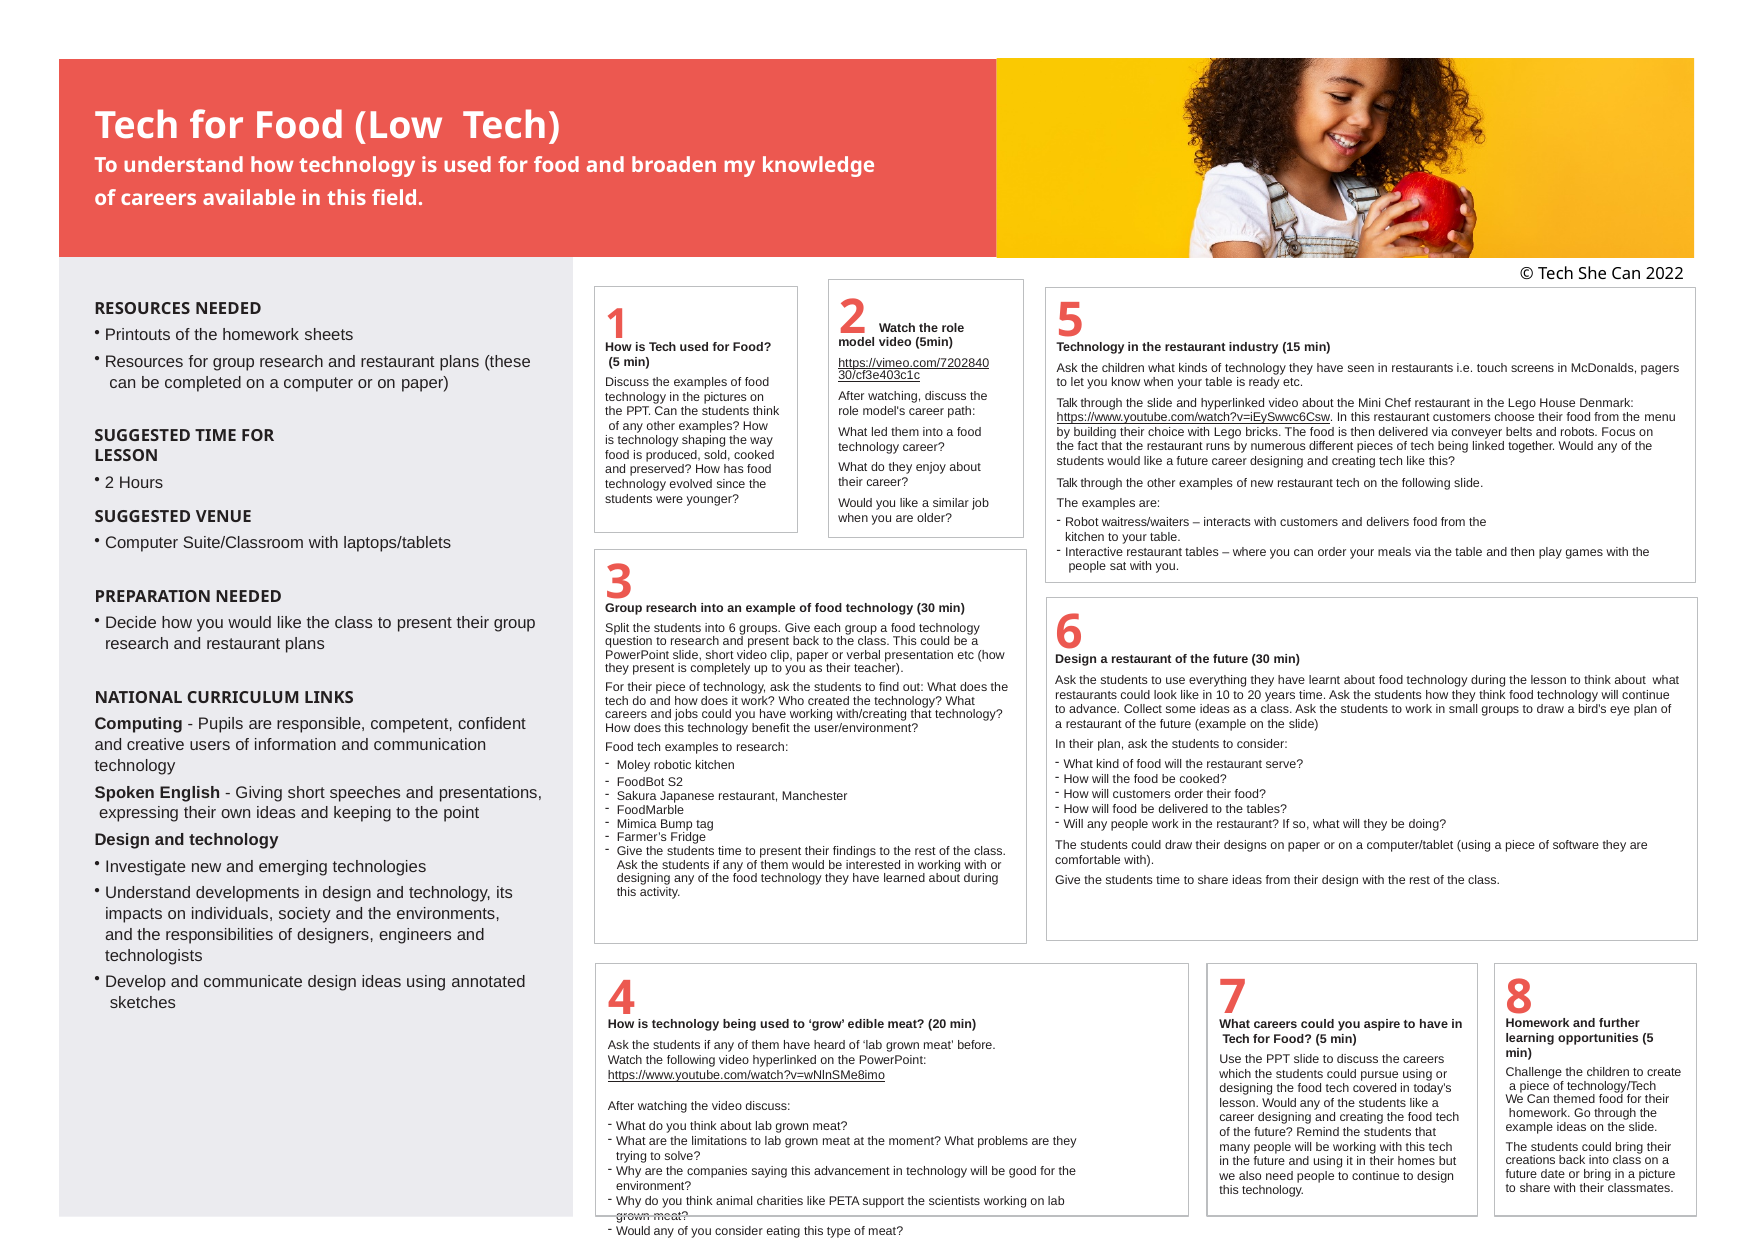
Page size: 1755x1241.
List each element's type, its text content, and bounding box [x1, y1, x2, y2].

text_box Design a restaurant of the future (30 min) Ask the students to use everything they have learnt about food technology during the lesson to think about what restaurants could look like in 10 to 20 years time. Ask the students how they think food technology will continue to advance. Collect some ideas as a class. Ask the students to work in small groups to draw a bird’s eye plan of a restaurant of the future (example on the slide) In their plan, ask the students to consider: What kind of food will the restaurant serve? How will the food be cooked? How will customers order their food? How will food be delivered to the tables? Will any people work in the restaurant? If so, what will they be doing? The students could draw their designs on paper or on a computer/tablet (using a piece of software they are comfortable with). Give the students time to share ideas from their design with the rest of the class. [1055, 643, 1685, 911]
text_box © Tech She Can 2022 [1430, 255, 1717, 290]
text_box 2 [838, 283, 872, 345]
text_box [1046, 597, 1698, 941]
text_box Watch the role model video (5min) https://vimeo.com/720284030/cf3e403c1c After watching, discuss the role model's career path: What led them into a food technology career? What do they enjoy about their career? Would you like a similar job when you are older? [838, 317, 1003, 483]
text_box 1 [605, 265, 862, 328]
title Tech for Food (Low Tech) [92, 210, 608, 309]
text_box To understand how technology is used for food and broaden my knowledge of careers available in this field. [92, 140, 899, 210]
text_box Group research into an example of food technology (30 min) Split the students into 6 groups. Give each group a food technology question to research and present back to the class. This could be a PowerPoint slide, short video clip, paper or verbal presentation etc (how they present is completely up to you as their teacher). For their piece of technology, ask the students to find out: What does the tech do and how does it work? Who created the technology? What careers and jobs could you have working with/creating that technology? How does this technology benefit the user/environment? Food tech examples to research: Moley robotic kitchen FoodBot S2 Sakura Japanese restaurant, Manchester FoodMarble Mimica Bump tag Farmer’s Fridge Give the students time to present their findings to the rest of the class. Ask the students if any of them would be interested in working with or designing any of the food technology they have learned about during this activity. [605, 592, 1020, 934]
text_box PREPARATION NEEDED Decide how you would like the class to present their group research and restaurant plans [92, 576, 543, 656]
picture [996, 58, 1695, 258]
title Tech for Food (Low Tech) [92, 99, 608, 140]
text_box 6 [1055, 599, 1088, 643]
text_box [828, 279, 1024, 538]
text_box What careers could you aspire to have in Tech for Food? (5 min) Use the PPT slide to discuss the careers which the students could pursue using or designing the food tech covered in today’s lesson. Would any of the students like a career designing and creating the food tech of the future? Remind the students that many people will be working with this tech in the future and using it in their homes but we also need people to continue to design this technology. [1219, 1025, 1465, 1199]
text_box SUGGESTED VENUE Computer Suite/Classroom with laptops/tablets [92, 496, 462, 555]
text_box 3 [605, 548, 637, 592]
text_box Homework and further learning opportunities (5 min) Challenge the children to create a piece of technology/Tech We Can themed food for their homework. Go through the example ideas on the slide. The students could bring their creations back into class on a future date or bring in a picture to share with their classmates. [1505, 1012, 1686, 1183]
text_box How is Tech used for Food? (5 min) Discuss the examples of food technology in the pictures on the PPT. Can the students think of any other examples? How is technology shaping the way food is produced, sold, cooked and preserved? How has food technology evolved since the students were younger? [605, 336, 784, 508]
text_box [595, 963, 1189, 1217]
text_box 7 8 [1219, 963, 1539, 1025]
text_box [1494, 963, 1697, 1217]
text_box Technology in the restaurant industry (15 min) Ask the children what kinds of technology they have seen in restaurants i.e. touch screens in McDonalds, pagers to let you know when your table is ready etc. Talk through the slide and hyperlinked video about the Mini Chef restaurant in the Lego House Denmark: https://www.youtube.com/watch?v=iEySwwc6Csw. In this restaurant customers choose their food from the menu by building their choice with Lego bricks. The food is then delivered via conveyer belts and robots. Focus on the fact that the restaurant runs by numerous different pieces of tech being linked together. Would any of the students would like a future career designing and creating tech like this? Talk through the other examples of new restaurant tech on the following slide. The examples are: Robot waitress/waiters – interacts with customers and delivers food from the kitchen to your table. Interactive restaurant tables – where you can order your meals via the table and then play games with the people sat with you. [1056, 331, 1687, 567]
text_box SUGGESTED TIME FOR LESSON 2 Hours [92, 416, 338, 475]
text_box 5 [1056, 286, 1090, 331]
text_box [1045, 287, 1696, 583]
text_box NATIONAL CURRICULUM LINKS Computing - Pupils are responsible, competent, confident and creative users of information and communication technology Spoken English - Giving short speeches and presentations, expressing their own ideas and keeping to the point Design and technology Investigate new and emerging technologies Understand developments in design and technology, its impacts on individuals, society and the environments, and the responsibilities of designers, engineers and technologists Develop and communicate design ideas using annotated sketches [92, 677, 545, 1016]
text_box RESOURCES NEEDED Printouts of the homework sheets Resources for group research and restaurant plans (these can be completed on a computer or on paper) [92, 288, 535, 394]
